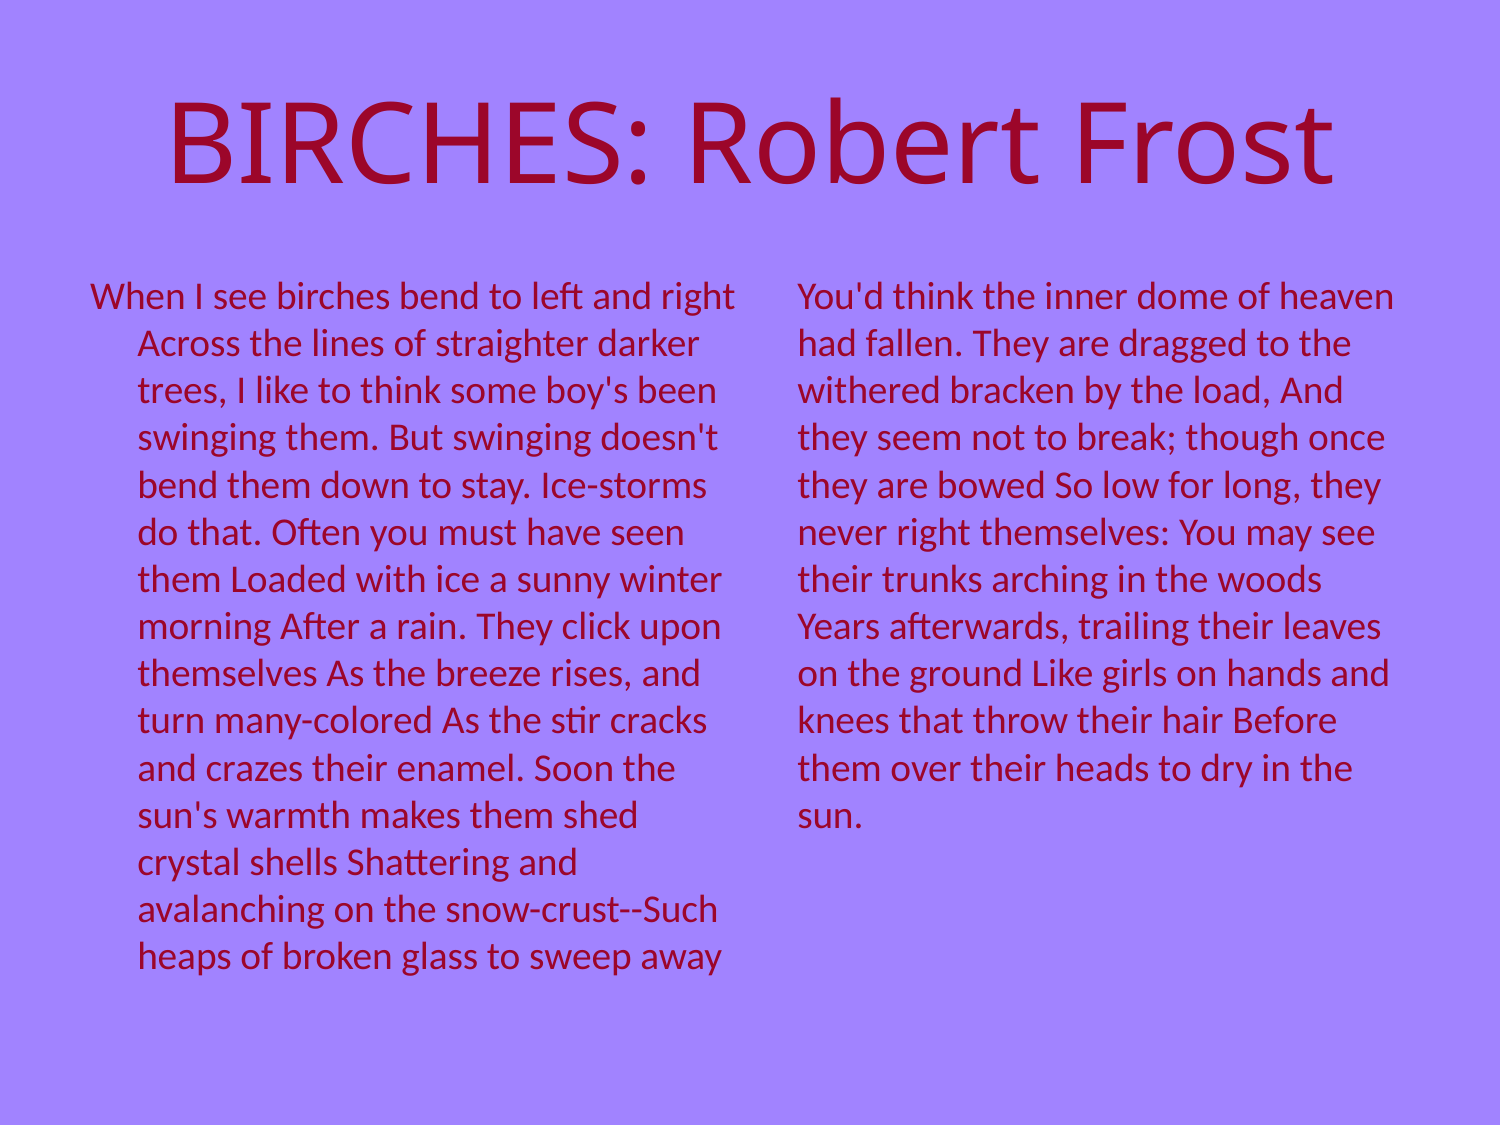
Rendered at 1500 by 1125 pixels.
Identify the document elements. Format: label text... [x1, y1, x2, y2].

title BIRCHES: Robert Frost [75, 45, 1425, 233]
list When I see birches bend to left and right Across the lines of straighter darker trees, I like to think some boy's been swinging them. But swinging doesn't bend them down to stay. Ice-storms do that. Often you must have seen them Loaded with ice a sunny winter morning After a rain. They click upon themselves As the breeze rises, and turn many-colored As the stir cracks and crazes their enamel. Soon the sun's warmth makes them shed crystal shells Shattering and avalanching on the snow-crust--Such heaps of broken glass to sweep away You'd think the inner dome of heaven had fallen. They are dragged to the withered bracken by the load, And they seem not to break; though once they are bowed So low for long, they never right themselves: You may see their trunks arching in the woods Years afterwards, trailing their leaves on the ground Like girls on hands and knees that throw their hair Before them over their heads to dry in the sun. [75, 262, 1425, 1005]
